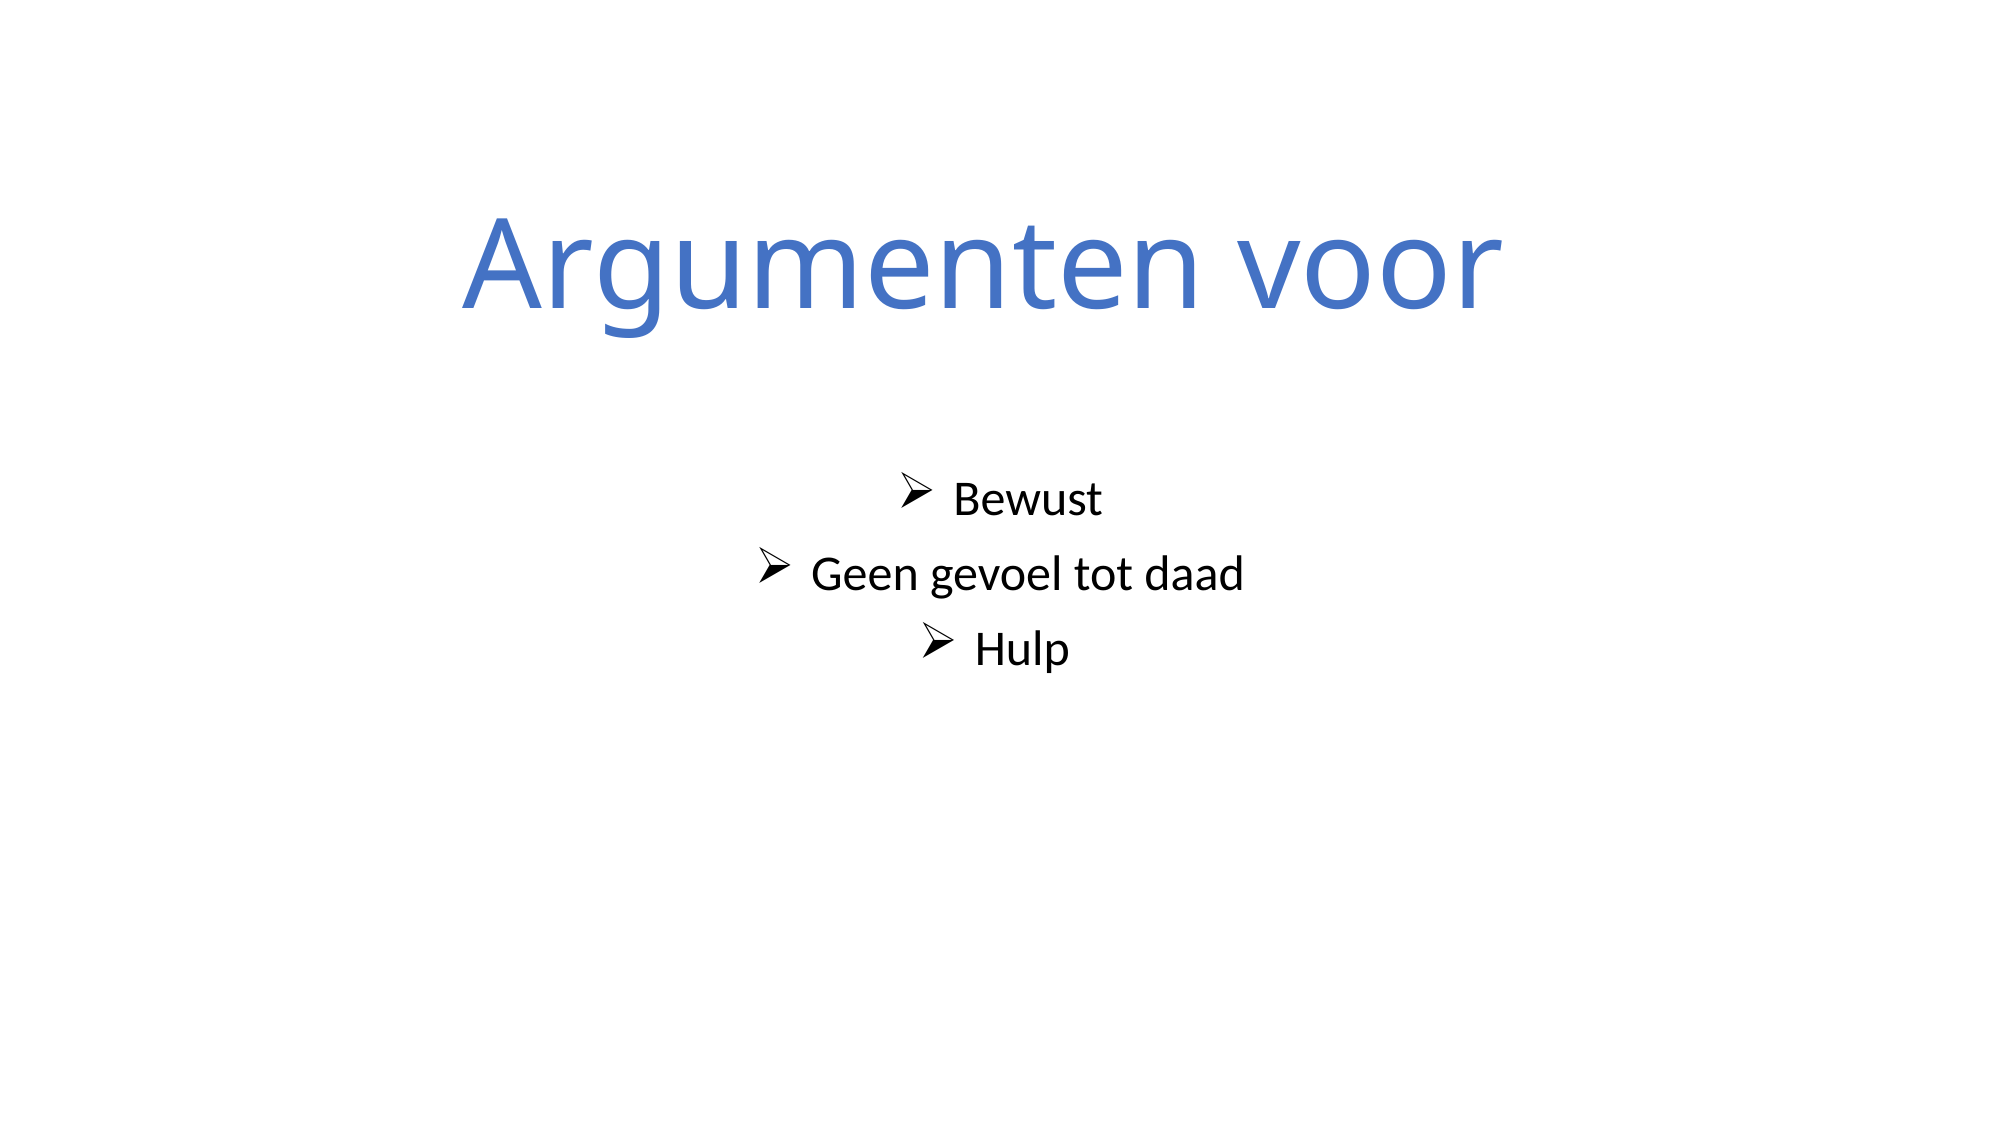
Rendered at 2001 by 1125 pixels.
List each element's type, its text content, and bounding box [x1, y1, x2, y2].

subtitle Bewust Geen gevoel tot daad Hulp [503, 465, 1497, 943]
title Argumenten voor [317, 182, 1683, 343]
